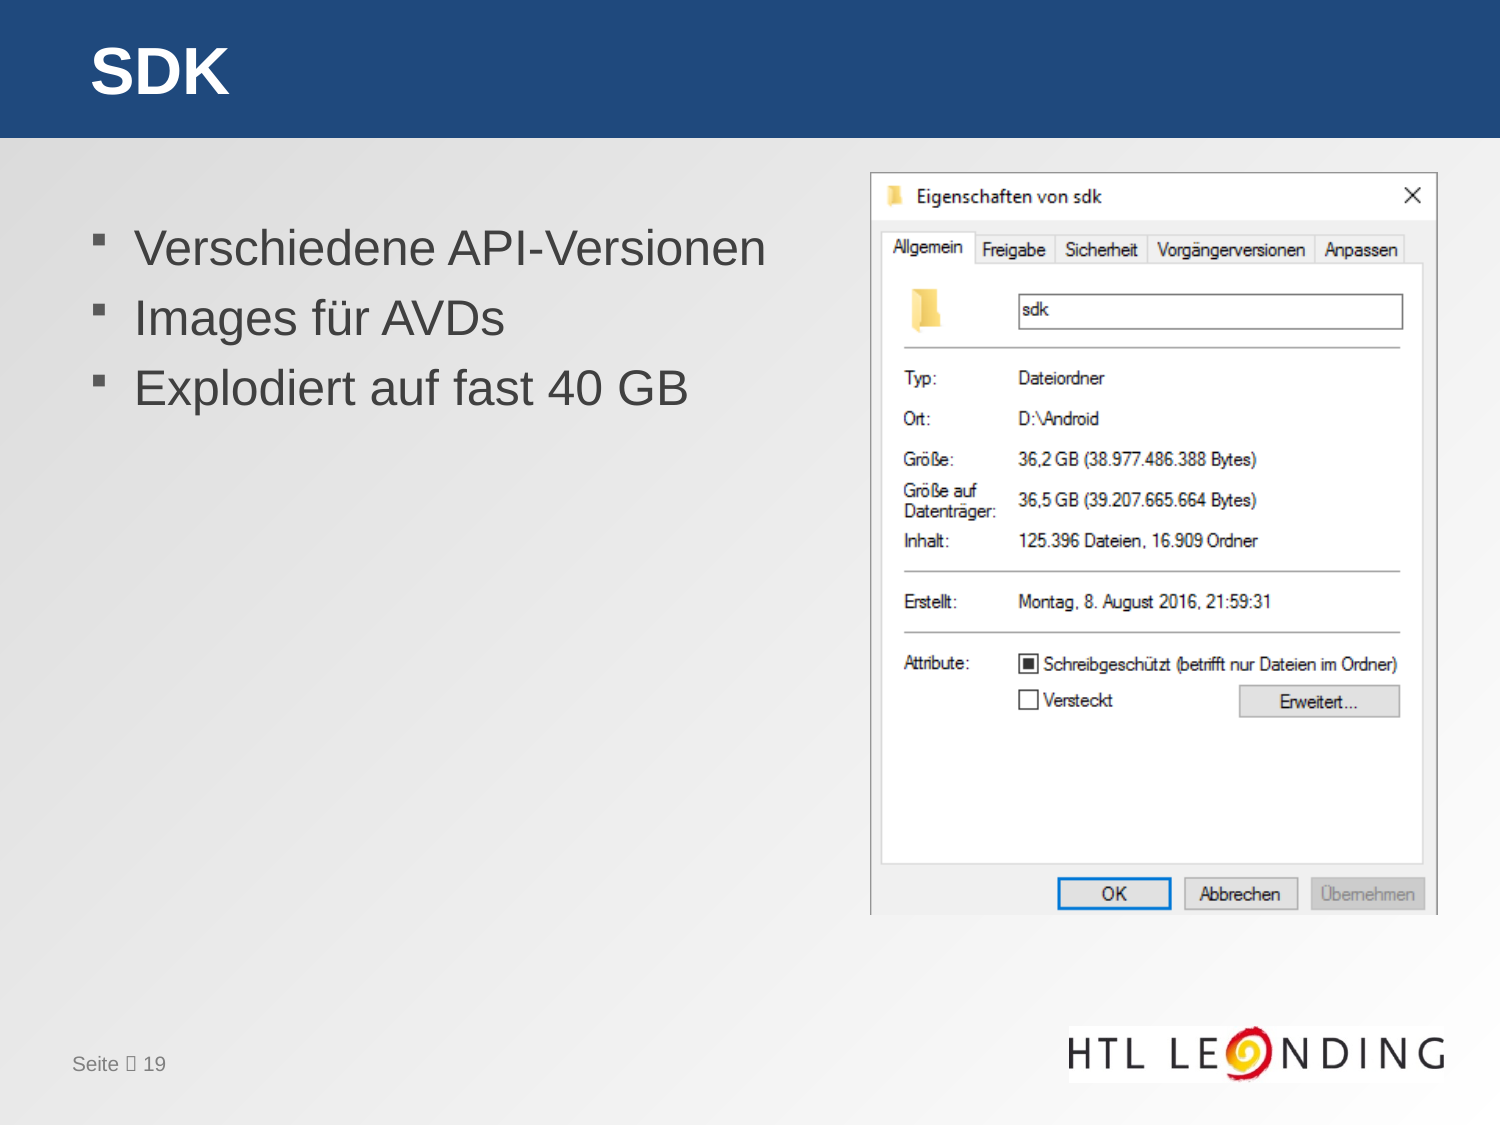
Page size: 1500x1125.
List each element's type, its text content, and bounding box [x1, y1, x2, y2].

picture [1069, 1026, 1444, 1083]
list Verschiedene API-Versionen Images für AVDs Explodiert auf fast 40 GB [75, 208, 833, 951]
title SDK [75, 20, 1425, 208]
picture [870, 172, 1438, 916]
